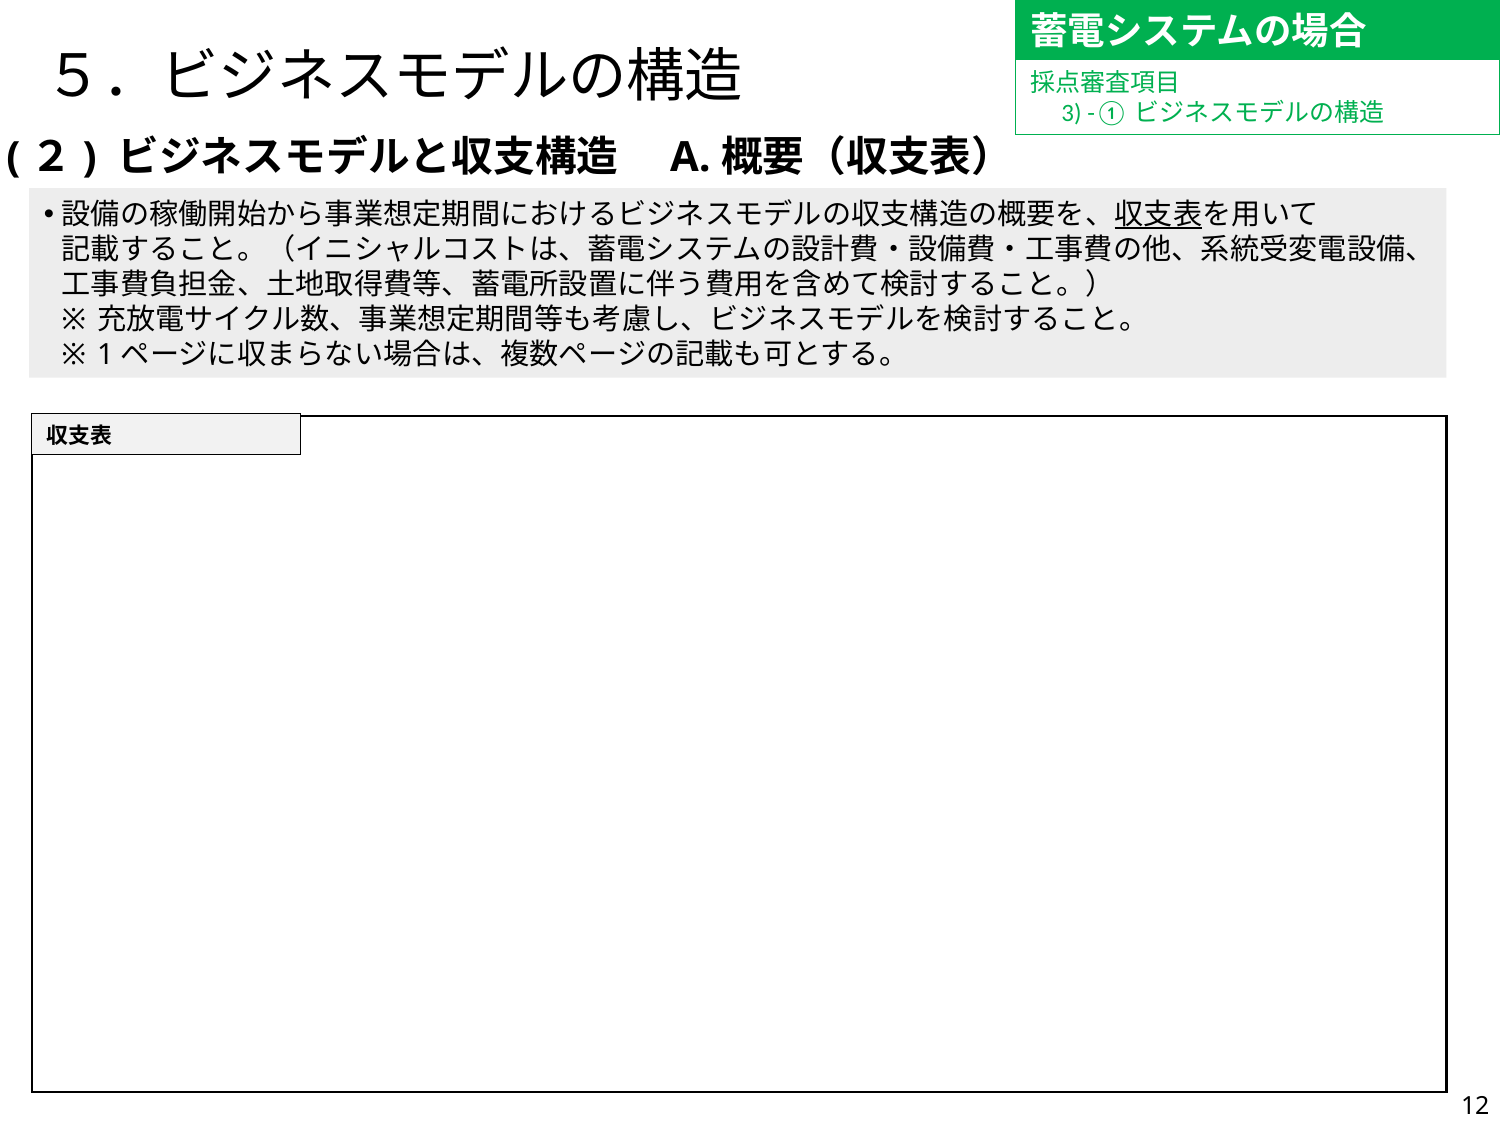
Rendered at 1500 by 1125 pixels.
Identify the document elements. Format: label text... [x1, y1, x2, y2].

title ５．ビジネスモデルの構造 [29, 33, 1015, 122]
text_box 採点審査項目 3) -①ビジネスモデルの構造 [1015, 59, 1500, 135]
text_box 収支表 [31, 413, 301, 455]
text_box 設備の稼働開始から事業想定期間におけるビジネスモデルの収支構造の概要を、収支表を用いて 記載すること。（イニシャルコストは、蓄電システムの設計費・設備費・工事費の他、系統受変電設備、工事費負担金、土地取得費等、蓄電所設置に伴う費用を含めて検討すること。） 充放電サイクル数、事業想定期間等も考慮し、ビジネスモデルを検討すること。 1ページに収まらない場合は、複数ページの記載も可とする。 [29, 188, 1447, 378]
text_box (２) ビジネスモデルと収支構造 A.概要（収支表） [0, 122, 1028, 188]
text_box [31, 415, 1448, 1093]
text_box 蓄電システムの場合 [1015, 0, 1500, 59]
